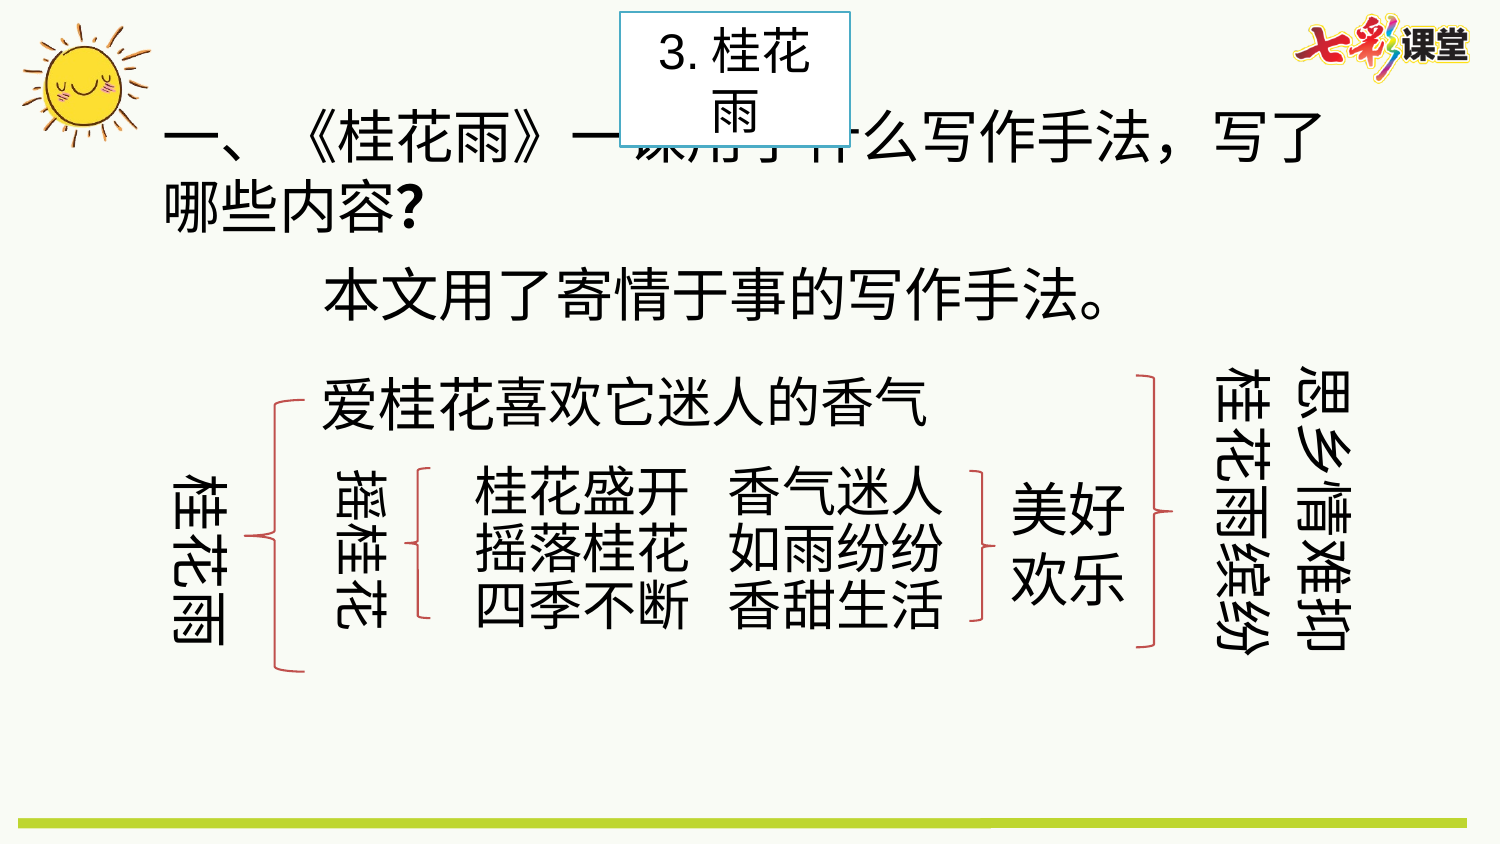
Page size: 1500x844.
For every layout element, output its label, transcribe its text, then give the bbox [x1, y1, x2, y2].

text_box 美好 欢乐 [995, 466, 1142, 621]
text_box [404, 467, 431, 620]
text_box 摇桂花 [307, 454, 404, 634]
text_box 摇落桂花 如雨纷纷 [459, 506, 960, 564]
text_box 四季不断 香甜生活 [459, 564, 960, 645]
text_box [245, 398, 305, 673]
text_box 桂花雨缤纷 [1186, 352, 1288, 662]
text_box [1135, 374, 1174, 649]
text_box 本文用了寄情于事的写作手法。 [307, 250, 1252, 336]
text_box 桂花盛开 香气迷人 [459, 449, 960, 506]
picture [18, 771, 1467, 844]
text_box 喜欢它迷人的香气 [479, 360, 944, 441]
text_box 一、《桂花雨》一课用了什么写作手法，写了哪些内容？ [147, 93, 1348, 248]
text_box 3.桂花雨 [619, 11, 851, 148]
text_box 桂花雨 [143, 458, 245, 651]
text_box 思乡情难抑 [1266, 348, 1368, 659]
text_box [969, 469, 995, 622]
picture [0, 0, 173, 172]
picture [1291, 9, 1472, 87]
text_box 爱桂花 [306, 360, 511, 446]
